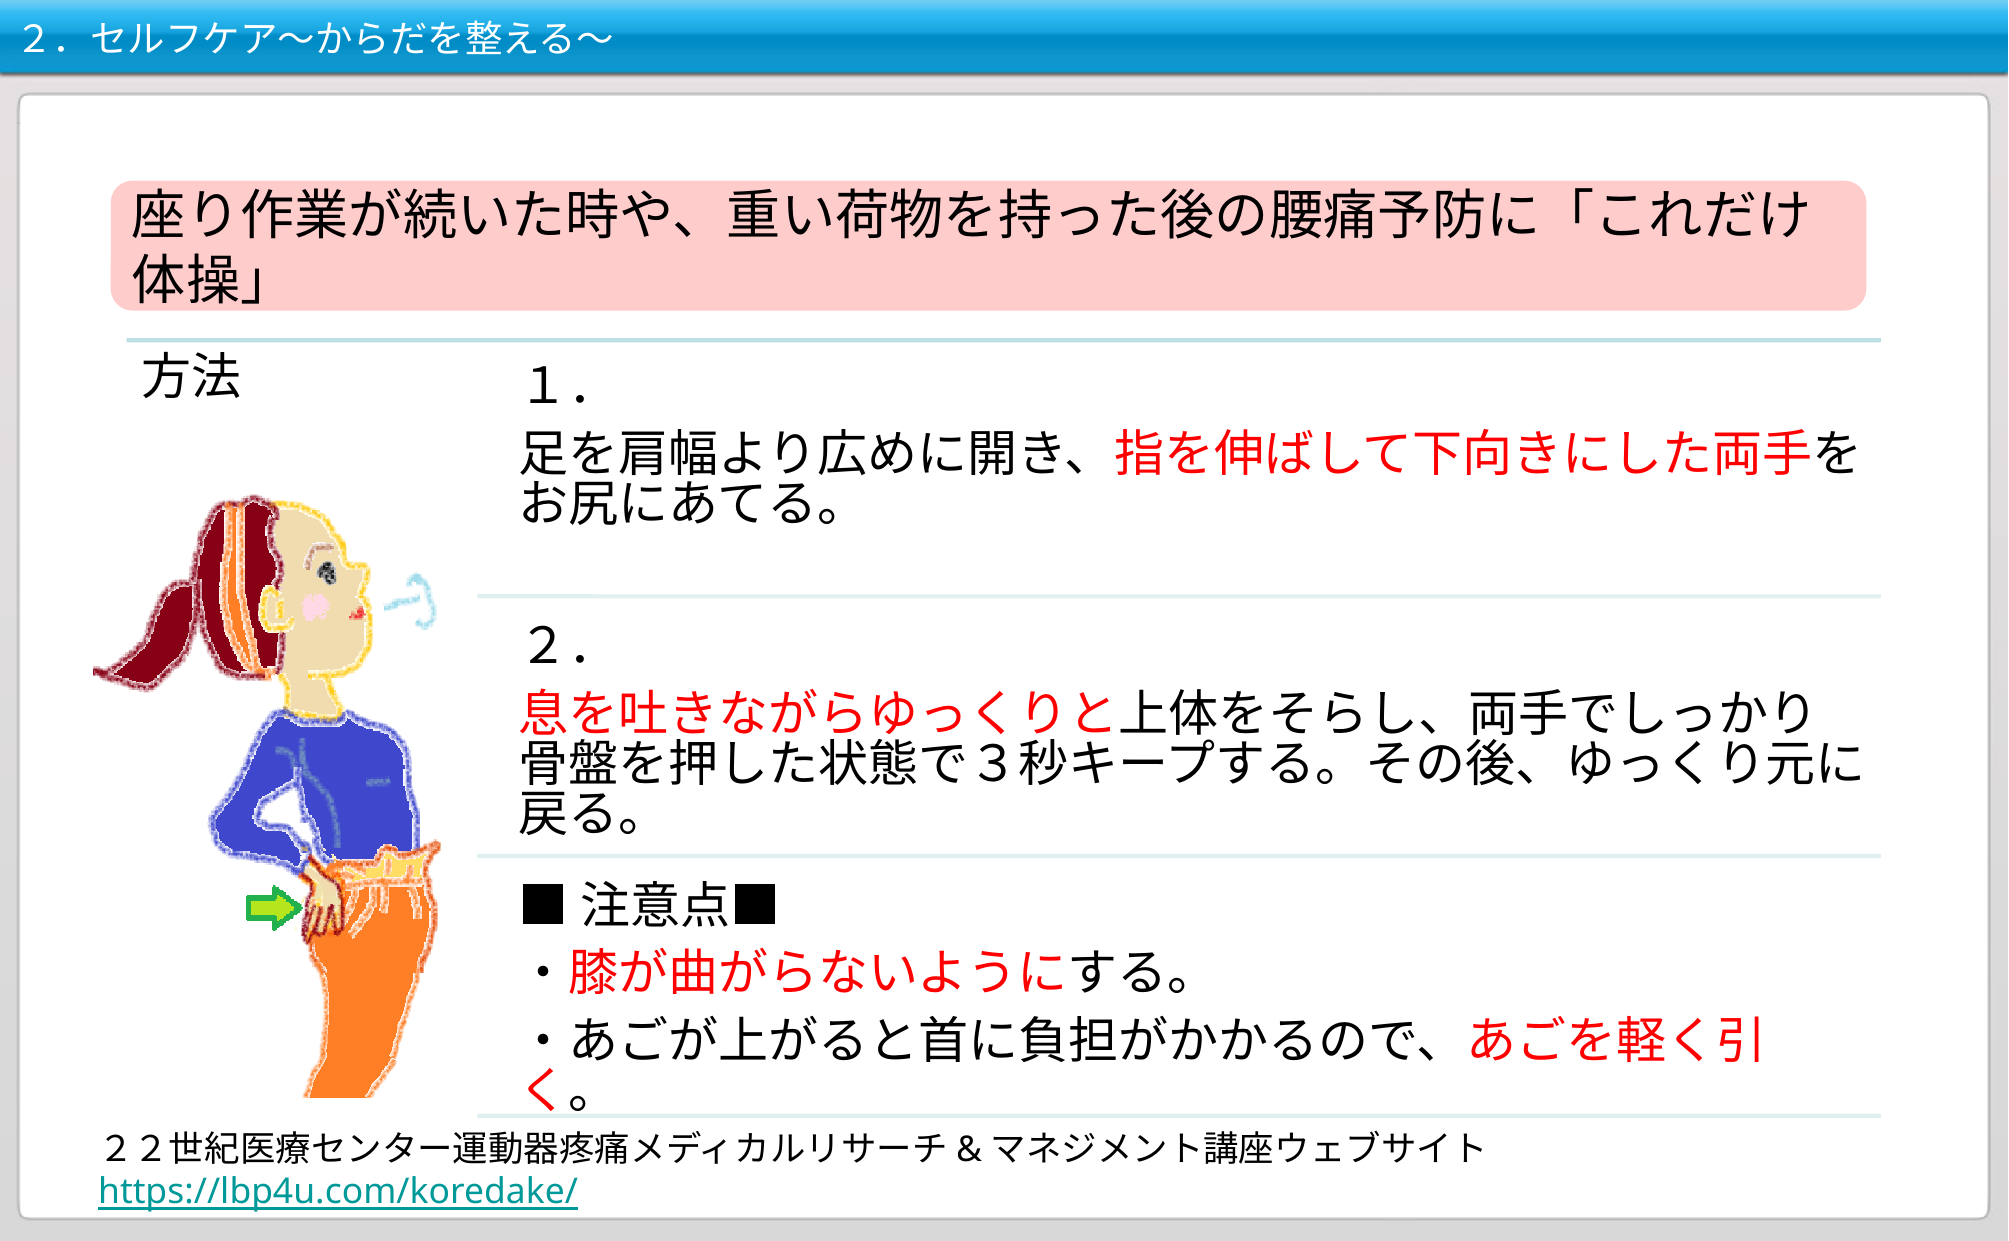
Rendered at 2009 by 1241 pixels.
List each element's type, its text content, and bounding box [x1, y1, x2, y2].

list ２２世紀医療センター運動器疼痛メディカルリサーチ&マネジメント講座ウェブサイト https://lbp4u.com/koredake/ [39, 122, 1961, 1187]
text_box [126, 336, 1882, 1129]
text_box 座り作業が続いた時や、重い荷物を持った後の腰痛予防に「これだけ体操」 [108, 178, 1869, 313]
title ２．セルフケア～からだを整える～ [0, 0, 2008, 76]
picture [0, 76, 2008, 1241]
